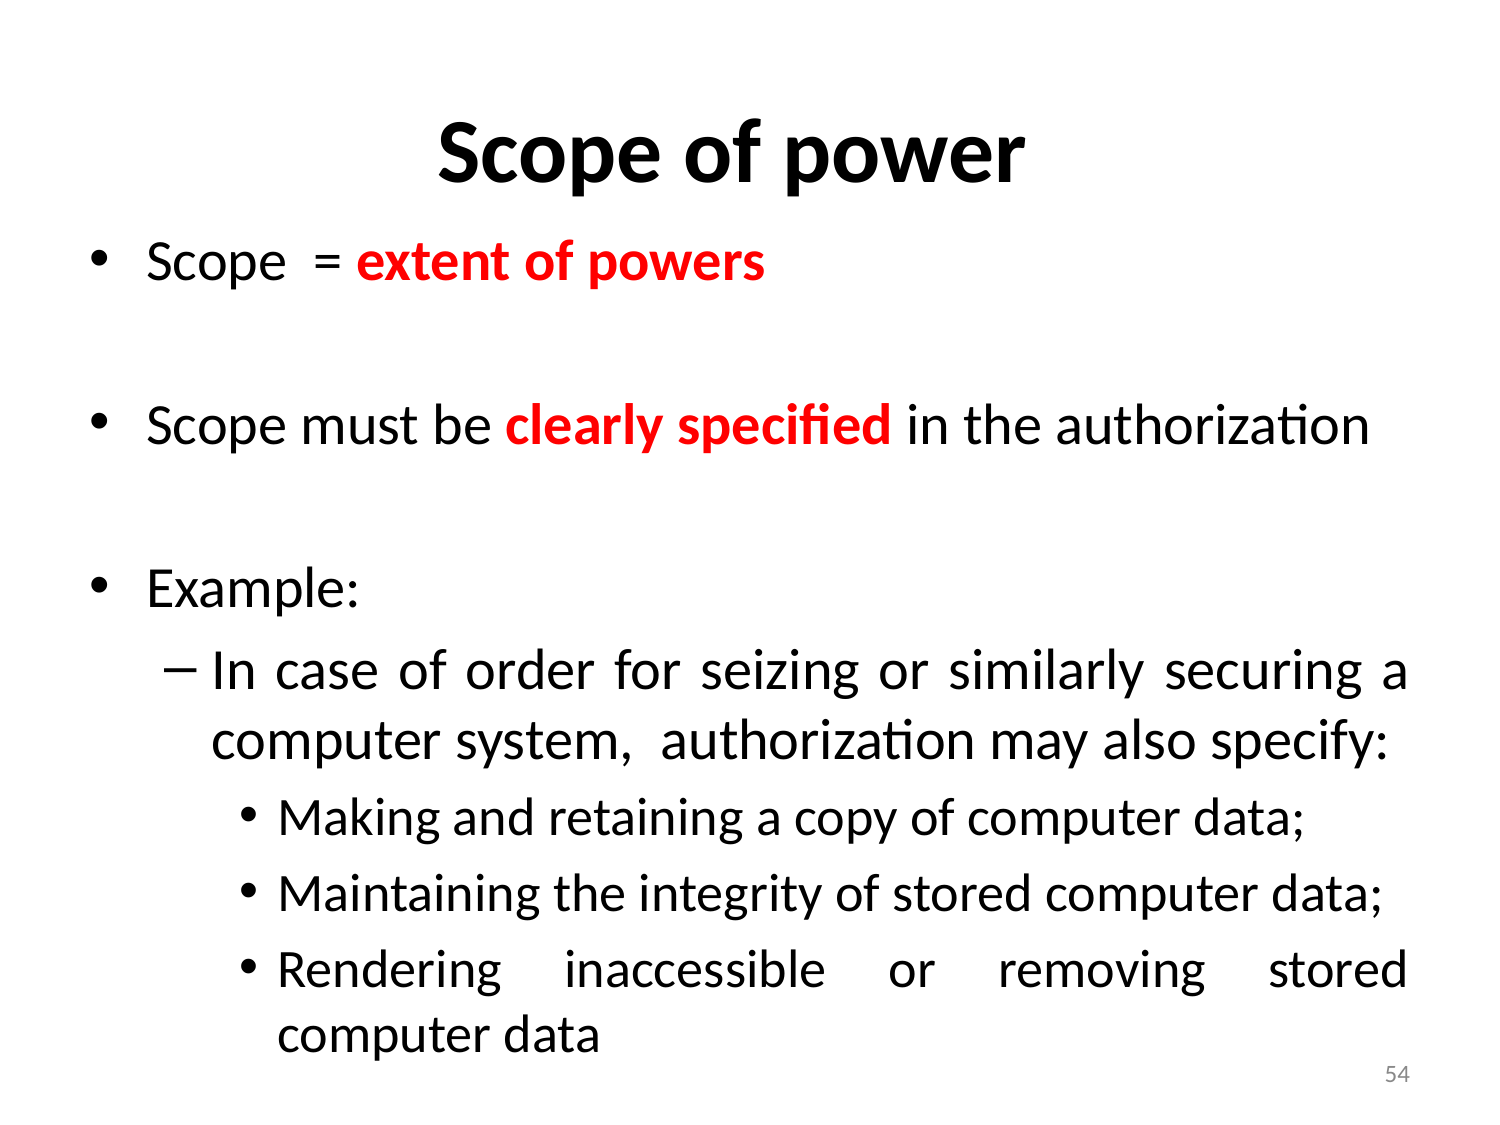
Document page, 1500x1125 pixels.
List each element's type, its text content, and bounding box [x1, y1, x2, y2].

text_box Scope = extent of powers Scope must be clearly specified in the authorization Example: In case of order for seizing or similarly securing a computer system, authorization may also specify: Making and retaining a copy of computer data; Maintaining the integrity of stored computer data; Rendering inaccessible or removing stored computer data [74, 215, 1425, 986]
title Scope of power [57, 52, 1408, 240]
slide_number 54 [1074, 1042, 1425, 1103]
